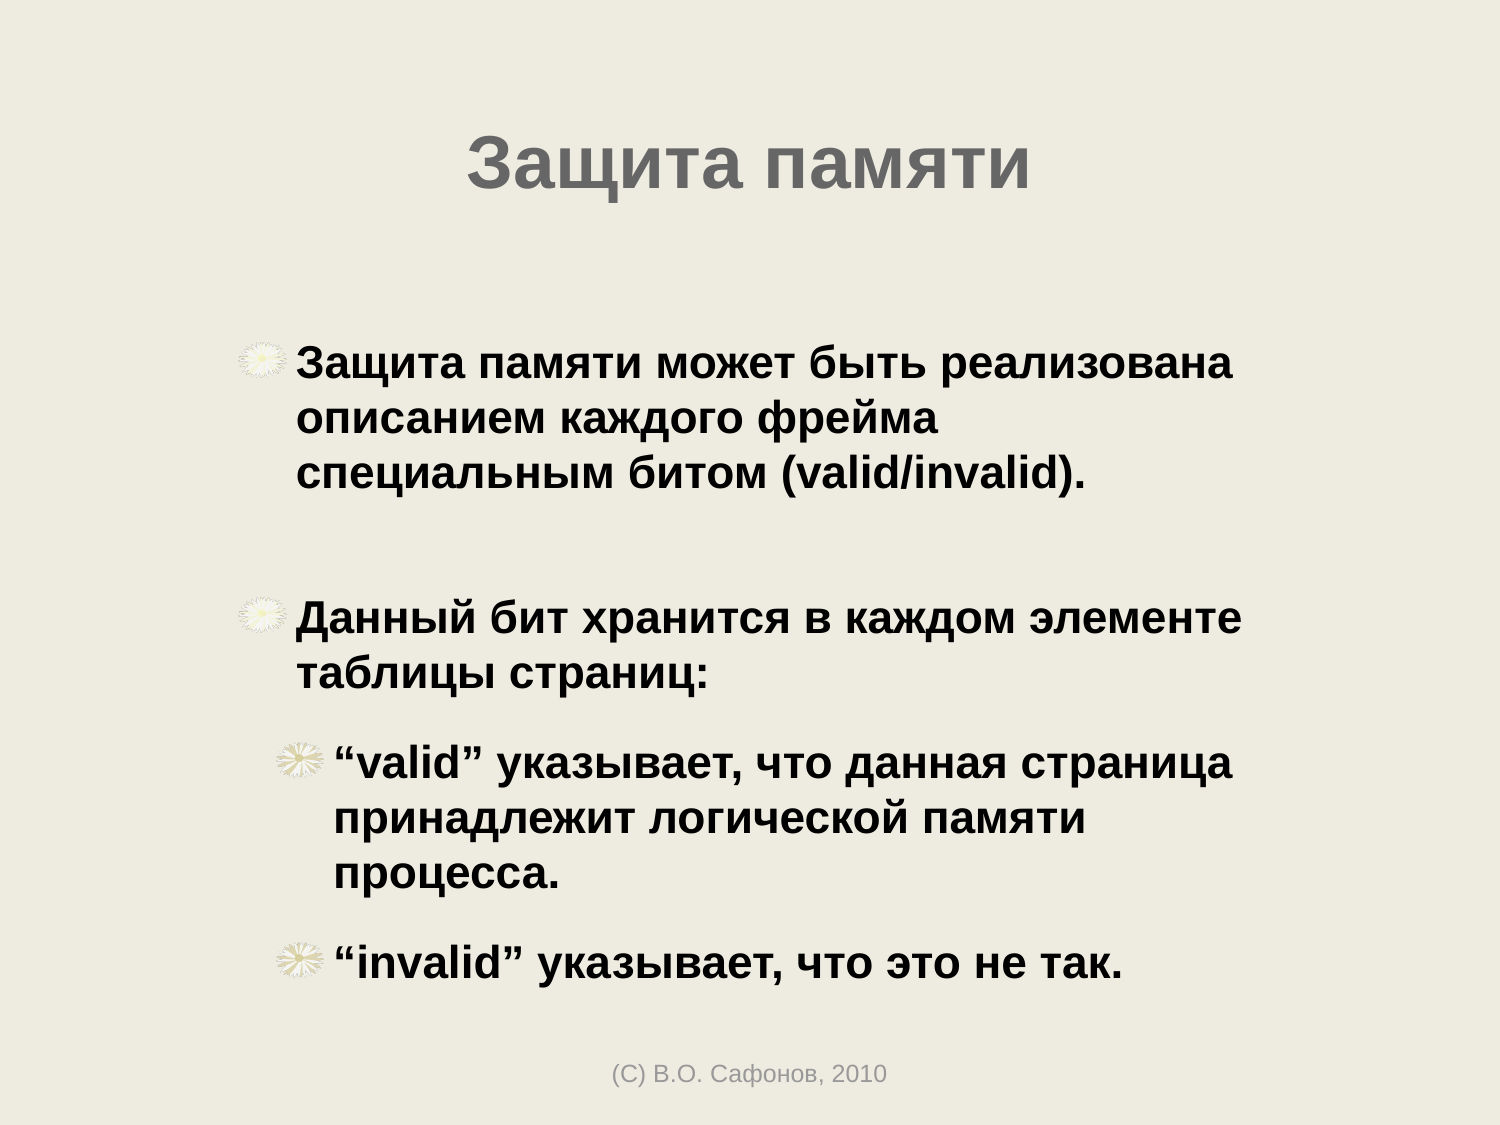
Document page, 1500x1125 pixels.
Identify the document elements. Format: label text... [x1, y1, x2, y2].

picture [238, 597, 287, 633]
picture [276, 942, 324, 978]
title Защита памяти [74, 49, 1426, 268]
list Защита памяти может быть реализована описанием каждого фрейма специальным битом (valid/invalid). Данный бит хранится в каждом элементе таблицы страниц: “valid” указывает, что данная страница принадлежит логической памяти процесса. “invalid” указывает, что это не так. [223, 324, 1276, 1005]
picture [276, 742, 324, 778]
picture [238, 342, 287, 378]
footer (C) В.О. Сафонов, 2010 [512, 1042, 988, 1103]
